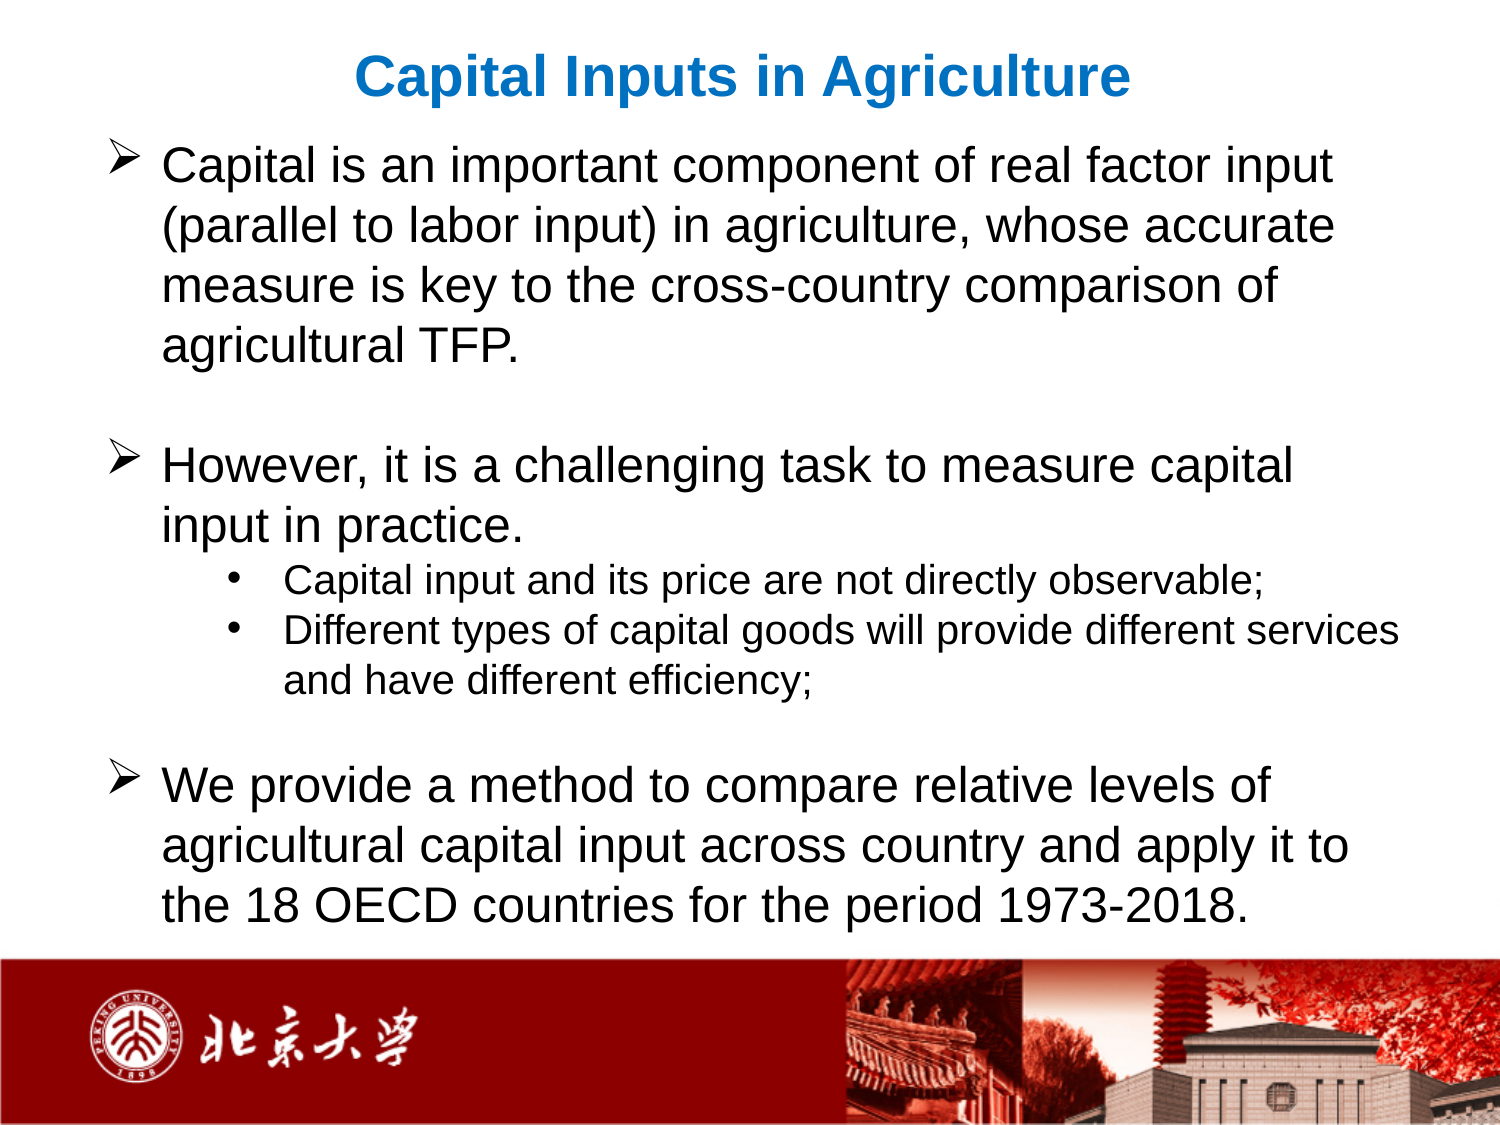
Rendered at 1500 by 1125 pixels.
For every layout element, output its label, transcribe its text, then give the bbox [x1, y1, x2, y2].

text_box Capital is an important component of real factor input (parallel to labor input) in agriculture, whose accurate measure is key to the cross-country comparison of agricultural TFP. However, it is a challenging task to measure capital input in practice. Capital input and its price are not directly observable; Different types of capital goods will provide different services and have different efficiency; We provide a method to compare relative levels of agricultural capital input across country and apply it to the 18 OECD countries for the period 1973-2018. [90, 125, 1428, 990]
text_box Capital Inputs in Agriculture [59, 37, 1428, 108]
picture [0, 0, 1500, 1125]
